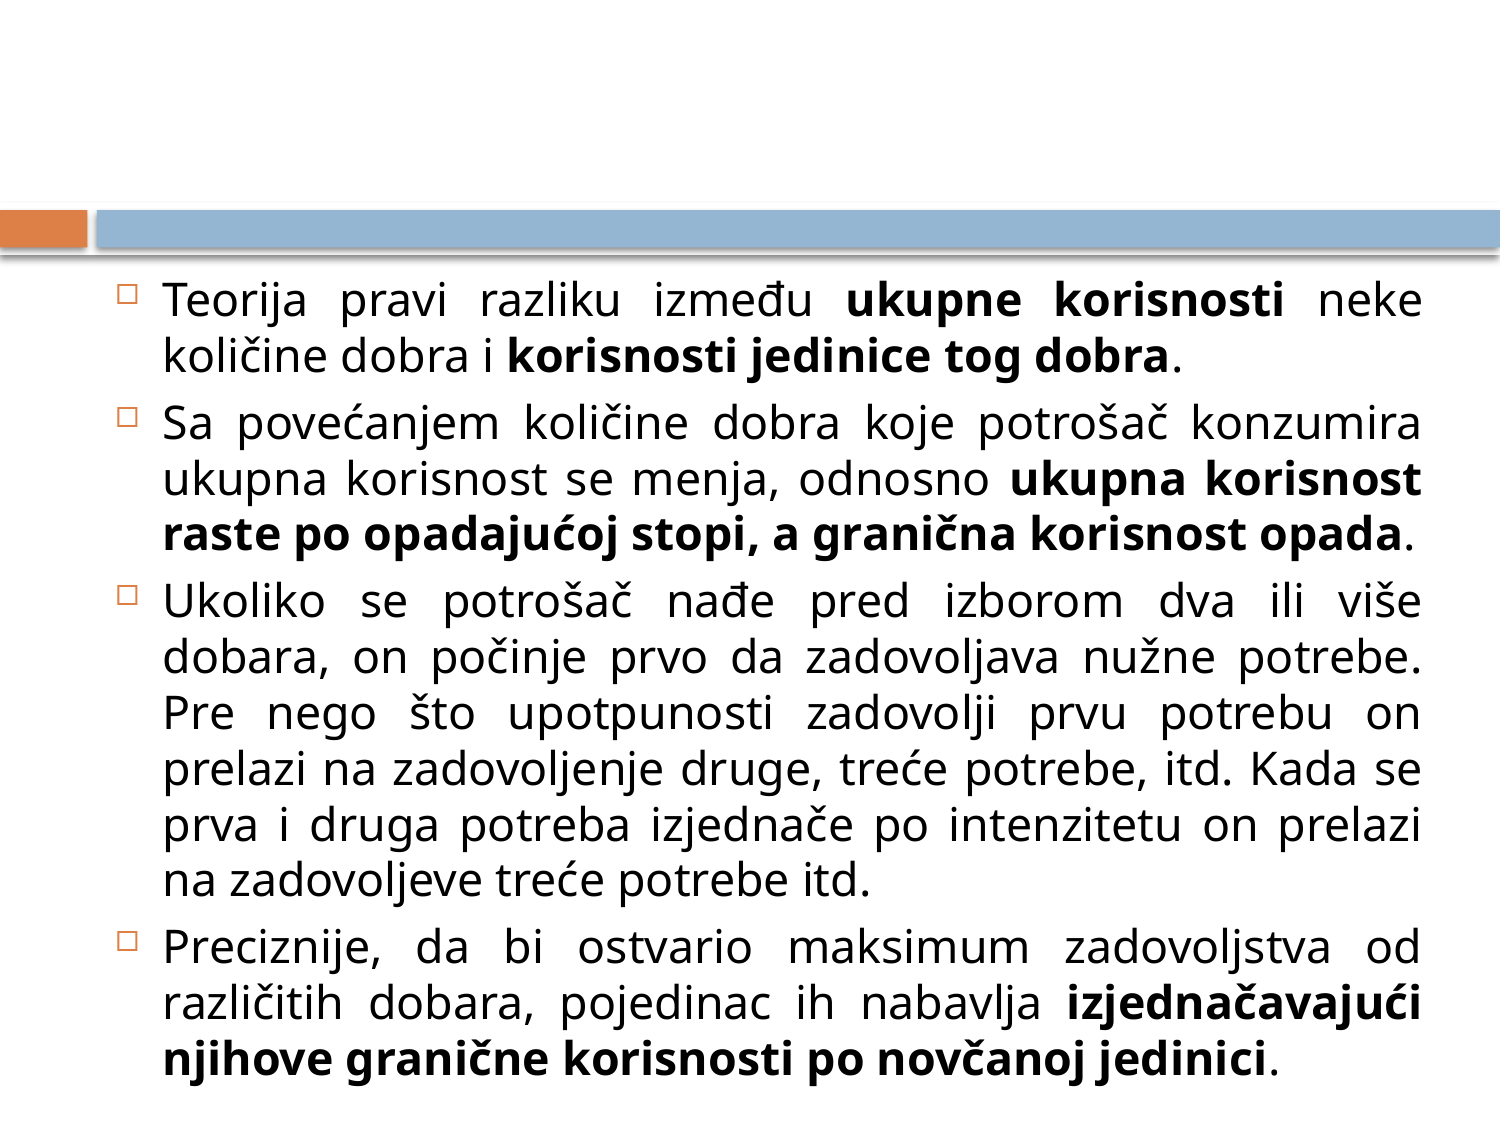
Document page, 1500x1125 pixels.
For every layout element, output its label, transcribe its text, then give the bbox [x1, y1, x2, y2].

list Teorija pravi razliku između ukupne korisnosti neke količine dobra i korisnosti jedinice tog dobra. Sa povećanjem količine dobra koje potrošač konzumira ukupna korisnost se menja, odnosno ukupna korisnost raste po opadajućoj stopi, a granična korisnost opada. Ukoliko se potrošač nađe pred izborom dva ili više dobara, on počinje prvo da zadovoljava nužne potrebe. Pre nego što upotpunosti zadovolji prvu potrebu on prelazi na zadovoljenje druge, treće potrebe, itd. Kada se prva i druga potreba izjednače po intenzitetu on prelazi na zadovoljeve treće potrebe itd. Preciznije, da bi ostvario maksimum zadovoljstva od različitih dobara, pojedinac ih nabavlja izjednačavajući njihove granične korisnosti po novčanoj jedinici. [100, 262, 1438, 1125]
